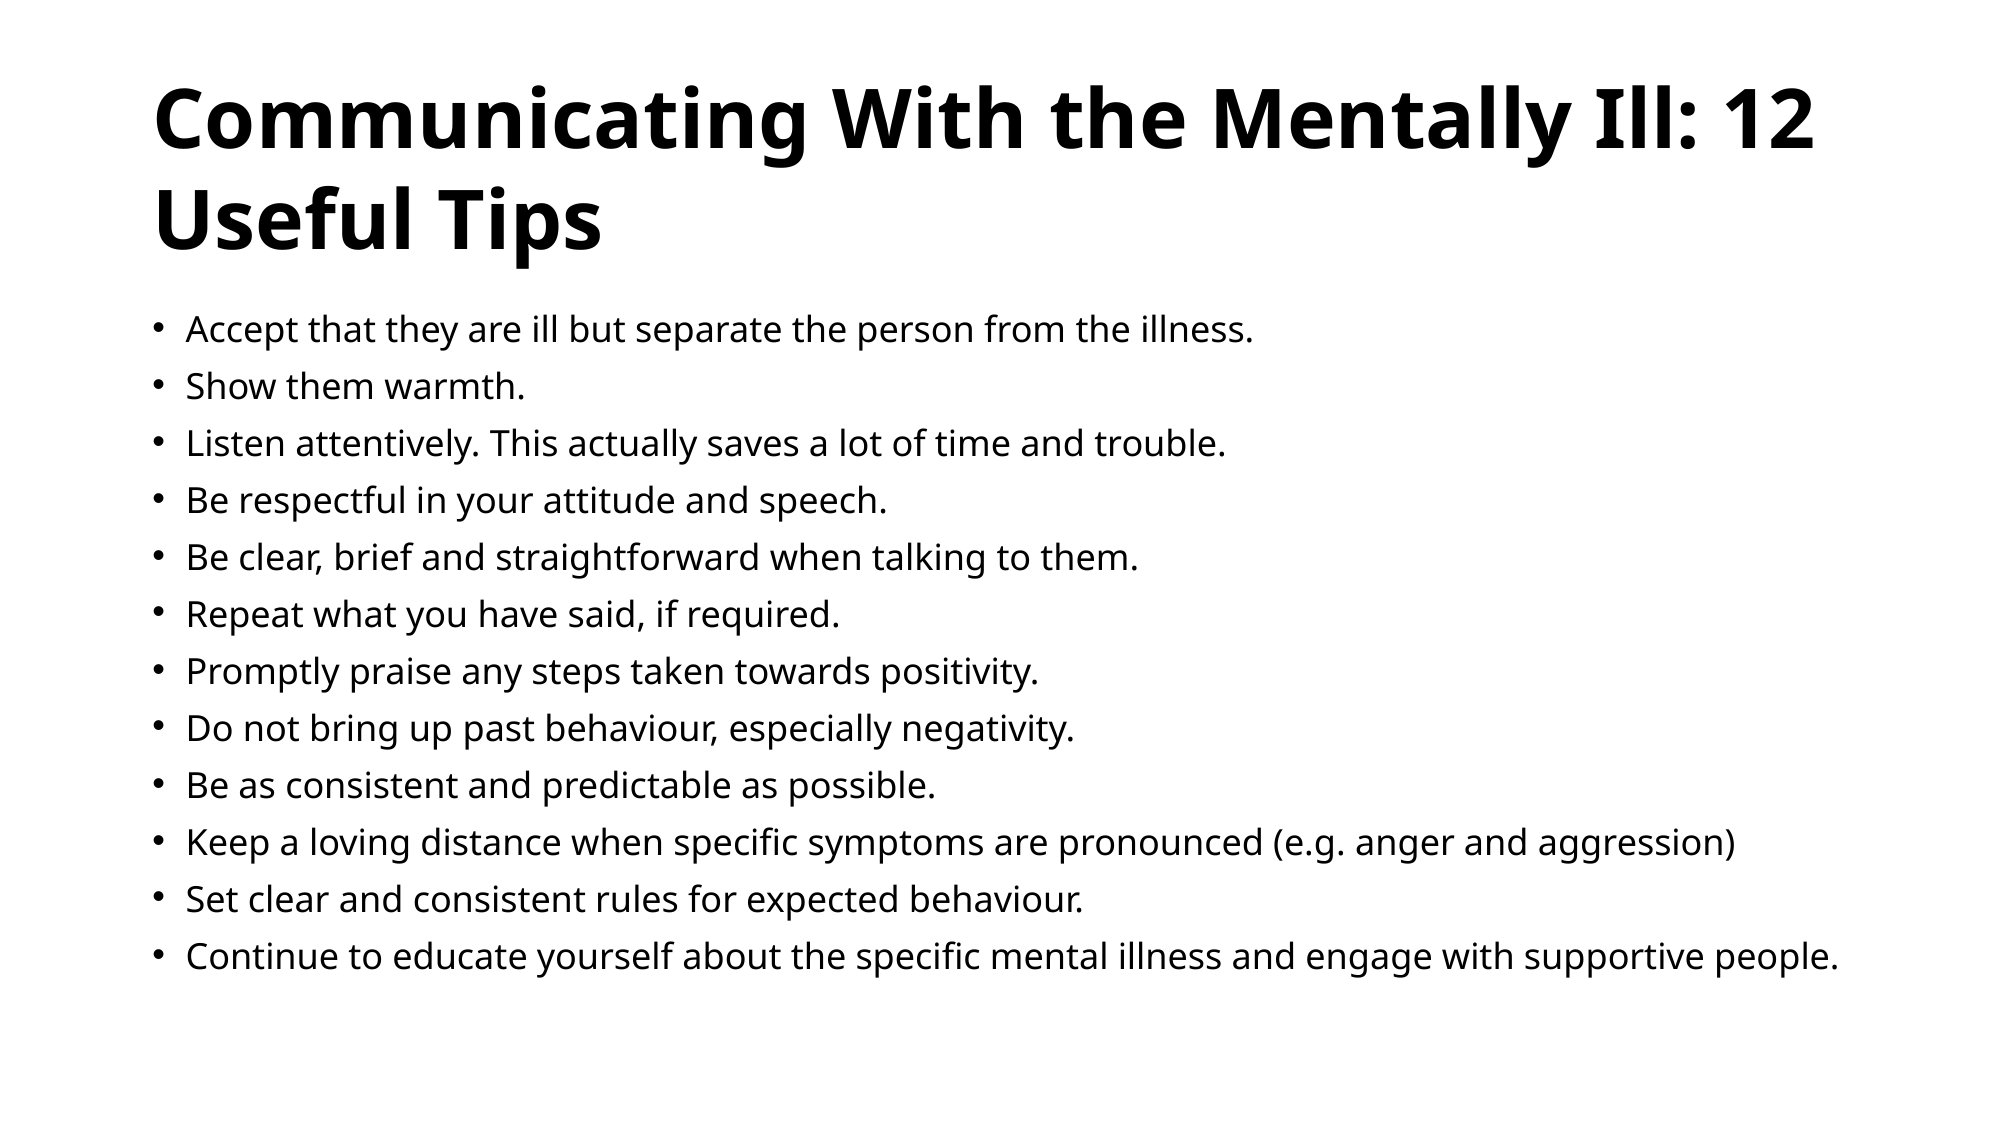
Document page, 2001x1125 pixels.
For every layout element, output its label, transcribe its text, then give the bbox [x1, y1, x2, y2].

title Communicating With the Mentally Ill: 12 Useful Tips [137, 59, 1863, 278]
list Accept that they are ill but separate the person from the illness. Show them warmth. Listen attentively. This actually saves a lot of time and trouble. Be respectful in your attitude and speech. Be clear, brief and straightforward when talking to them. Repeat what you have said, if required. Promptly praise any steps taken towards positivity. Do not bring up past behaviour, especially negativity. Be as consistent and predictable as possible. Keep a loving distance when specific symptoms are pronounced (e.g. anger and aggression) Set clear and consistent rules for expected behaviour. Continue to educate yourself about the specific mental illness and engage with supportive people. [137, 299, 1863, 1014]
